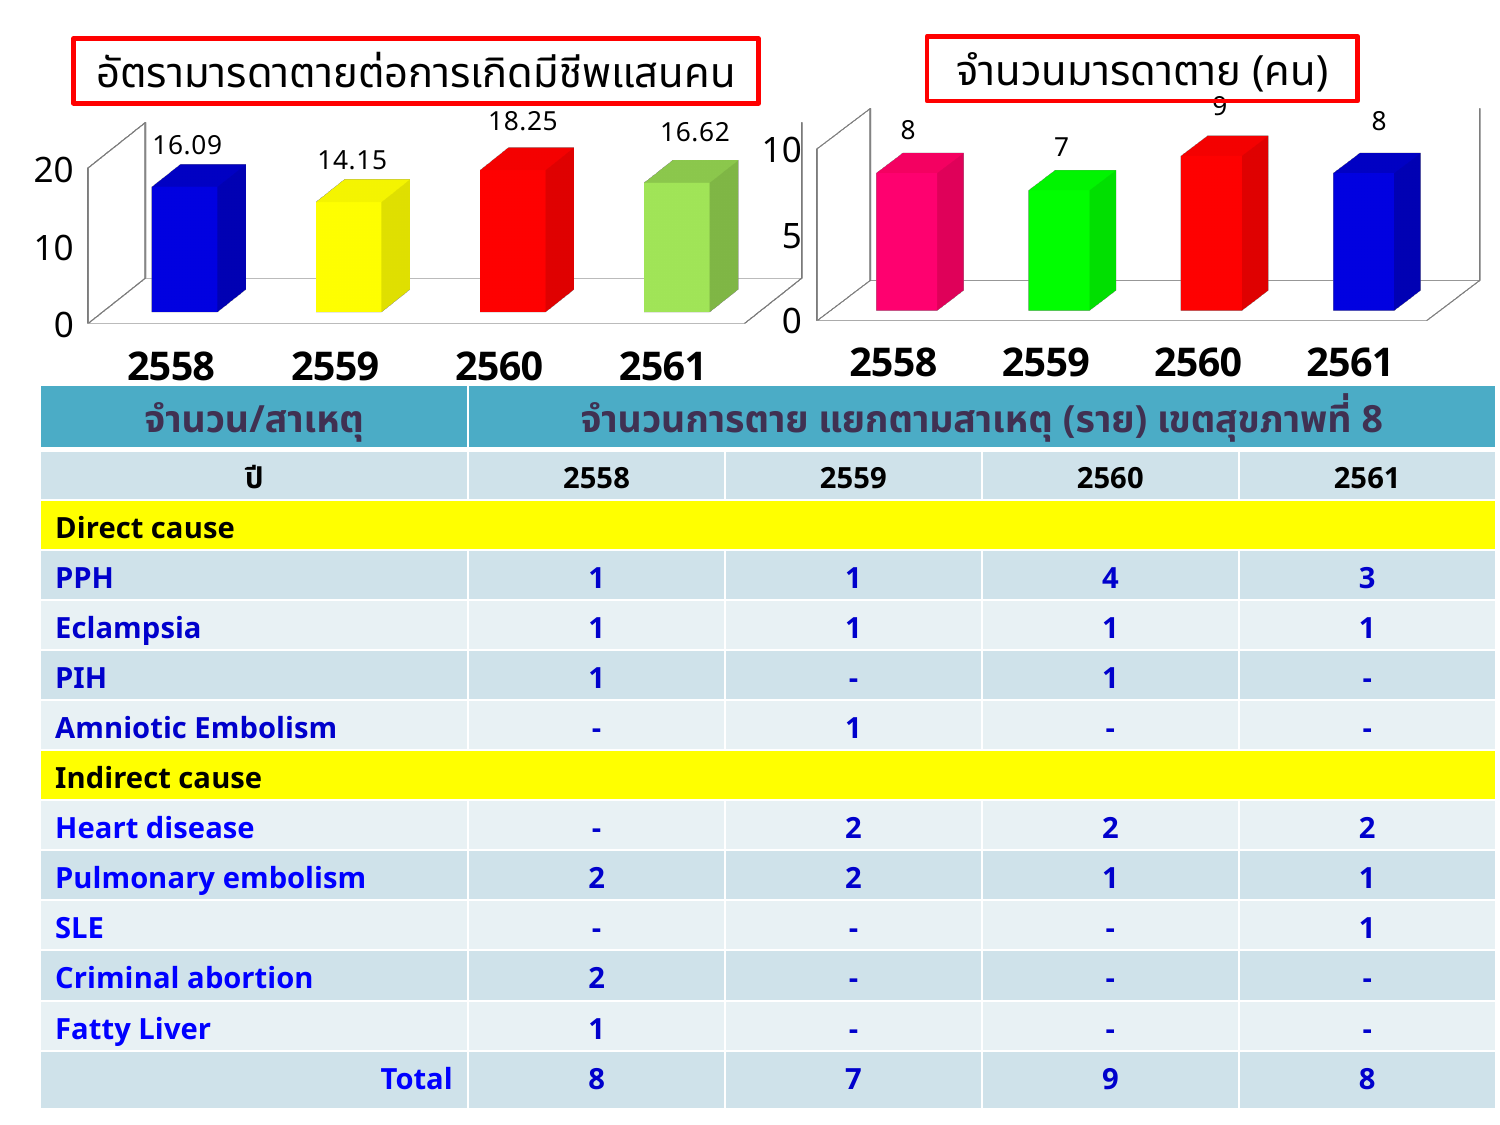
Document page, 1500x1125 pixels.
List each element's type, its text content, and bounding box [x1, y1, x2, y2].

table_cell 1 [469, 1002, 724, 1050]
table_cell 2561 [1240, 452, 1495, 499]
table_cell ปี [41, 452, 467, 499]
table_cell 7 [726, 1052, 981, 1108]
table_cell Amniotic Embolism [41, 701, 467, 749]
text_box อัตรามารดาตายต่อการเกิดมีชีพแสนคน [73, 38, 759, 88]
table_cell SLE [41, 901, 467, 949]
table_cell - [726, 951, 981, 1000]
table_cell - [726, 651, 981, 699]
table_cell Criminal abortion [41, 951, 467, 1000]
chart [8, 74, 1483, 398]
table_cell 2559 [726, 452, 981, 499]
table_header จำนวนการตาย แยกตามสาเหตุ (ราย) เขตสุขภาพที่ 8 [469, 386, 1495, 447]
table_cell 1 [983, 601, 1238, 649]
table_cell 2560 [983, 452, 1238, 499]
table_cell Direct cause [41, 501, 1495, 549]
table_cell Heart disease [41, 801, 467, 849]
table_cell 1 [1240, 851, 1495, 899]
table_cell Pulmonary embolism [41, 851, 467, 899]
table_cell Eclampsia [41, 601, 467, 649]
table_cell 1 [469, 601, 724, 649]
table_cell PPH [41, 551, 467, 599]
table_cell 3 [1240, 551, 1495, 599]
table_cell 2 [726, 851, 981, 899]
table_cell 2 [983, 801, 1238, 849]
table_cell - [983, 951, 1238, 1000]
table_cell 1 [469, 651, 724, 699]
table_cell 1 [726, 601, 981, 649]
table_cell 4 [983, 551, 1238, 599]
table_cell 2 [1240, 801, 1495, 849]
table_cell - [1240, 651, 1495, 699]
table_cell - [983, 901, 1238, 949]
table_header จำนวน/สาเหตุ [41, 406, 467, 447]
table_cell - [469, 901, 724, 949]
table_cell 1 [1240, 601, 1495, 649]
table_cell 8 [1240, 1052, 1495, 1108]
table_cell 8 [469, 1052, 724, 1108]
table_cell - [469, 801, 724, 849]
table_cell 1 [726, 701, 981, 749]
table_cell - [983, 701, 1238, 749]
table_cell 1 [983, 851, 1238, 899]
table_cell PIH [41, 651, 467, 699]
table_cell - [726, 1002, 981, 1050]
table_cell 2 [469, 951, 724, 1000]
table_cell Fatty Liver [41, 1002, 467, 1050]
table_cell - [983, 1002, 1238, 1050]
table_cell Total [41, 1052, 467, 1108]
table_cell - [1240, 1002, 1495, 1050]
table_cell 1 [469, 551, 724, 599]
table_cell 2 [726, 801, 981, 849]
table_cell - [1240, 701, 1495, 749]
table_cell - [726, 901, 981, 949]
table_cell 1 [983, 651, 1238, 699]
table_cell 2 [469, 851, 724, 899]
table_cell 2558 [469, 452, 724, 499]
table_cell 1 [726, 551, 981, 599]
table_cell Indirect cause [41, 751, 1495, 799]
text_box จำนวนมารดาตาย (คน) [927, 36, 1358, 72]
table_cell - [469, 701, 724, 749]
table_cell 9 [983, 1052, 1238, 1108]
table_cell - [1240, 951, 1495, 1000]
table_cell 1 [1240, 901, 1495, 949]
